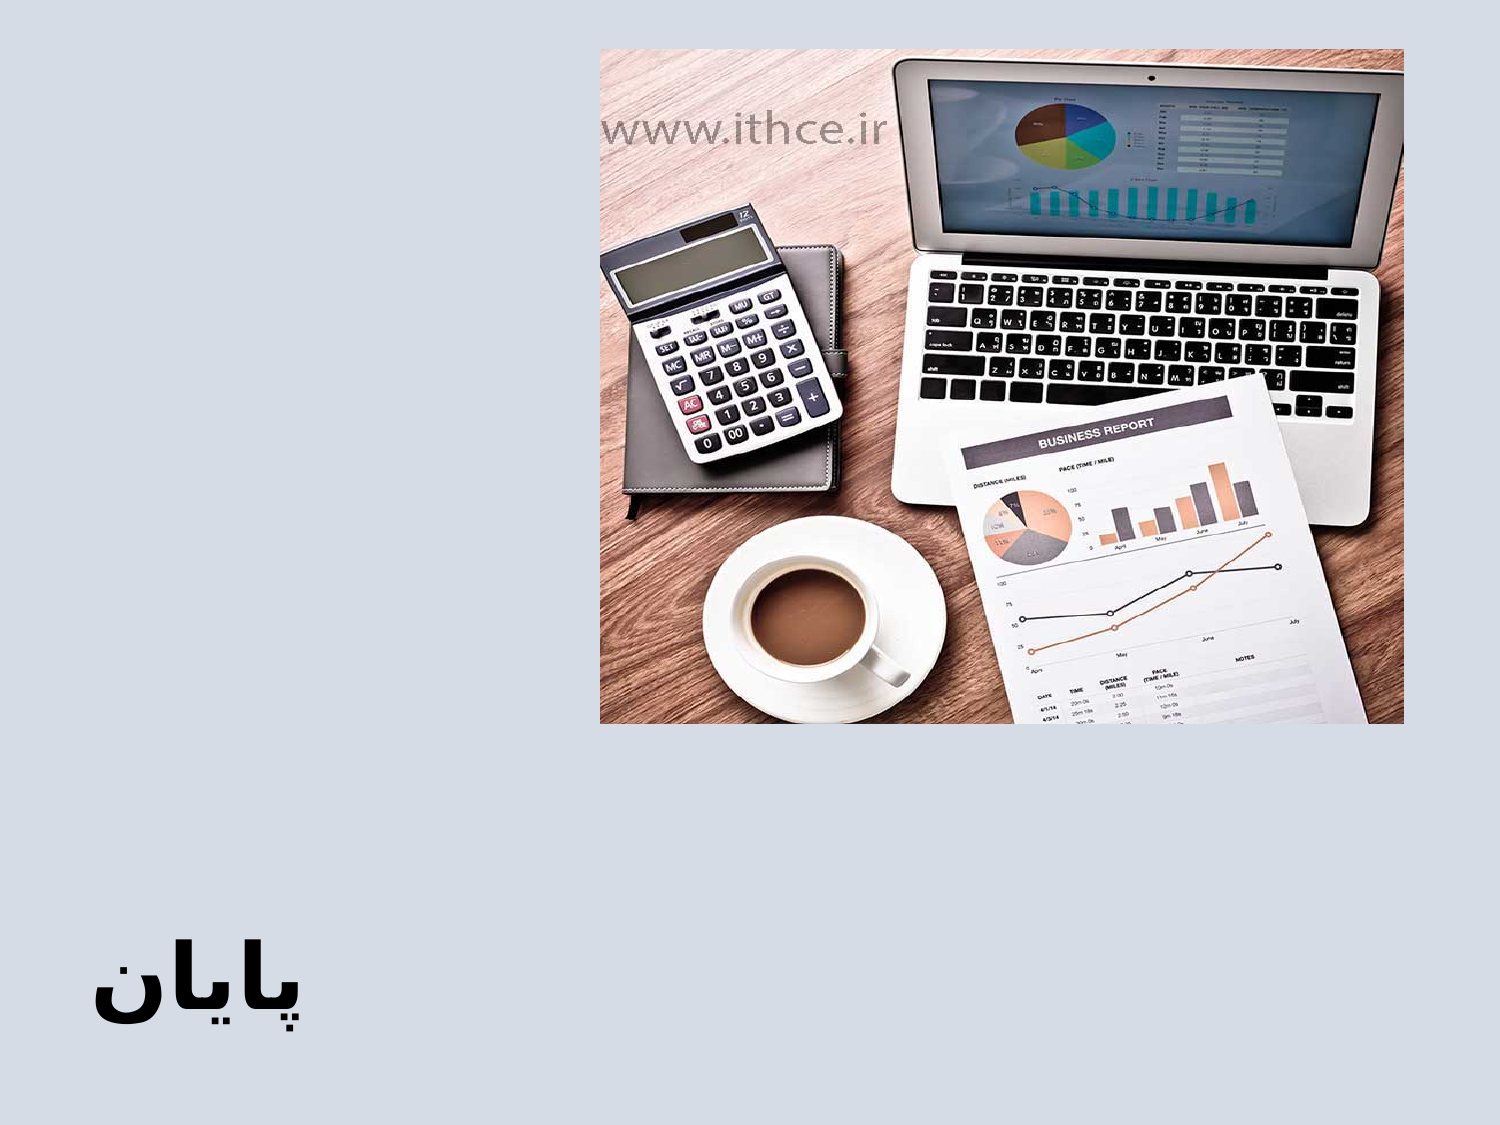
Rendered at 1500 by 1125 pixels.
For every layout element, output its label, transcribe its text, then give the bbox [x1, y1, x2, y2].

picture [599, 49, 1404, 724]
title پایان [75, 923, 1125, 1036]
